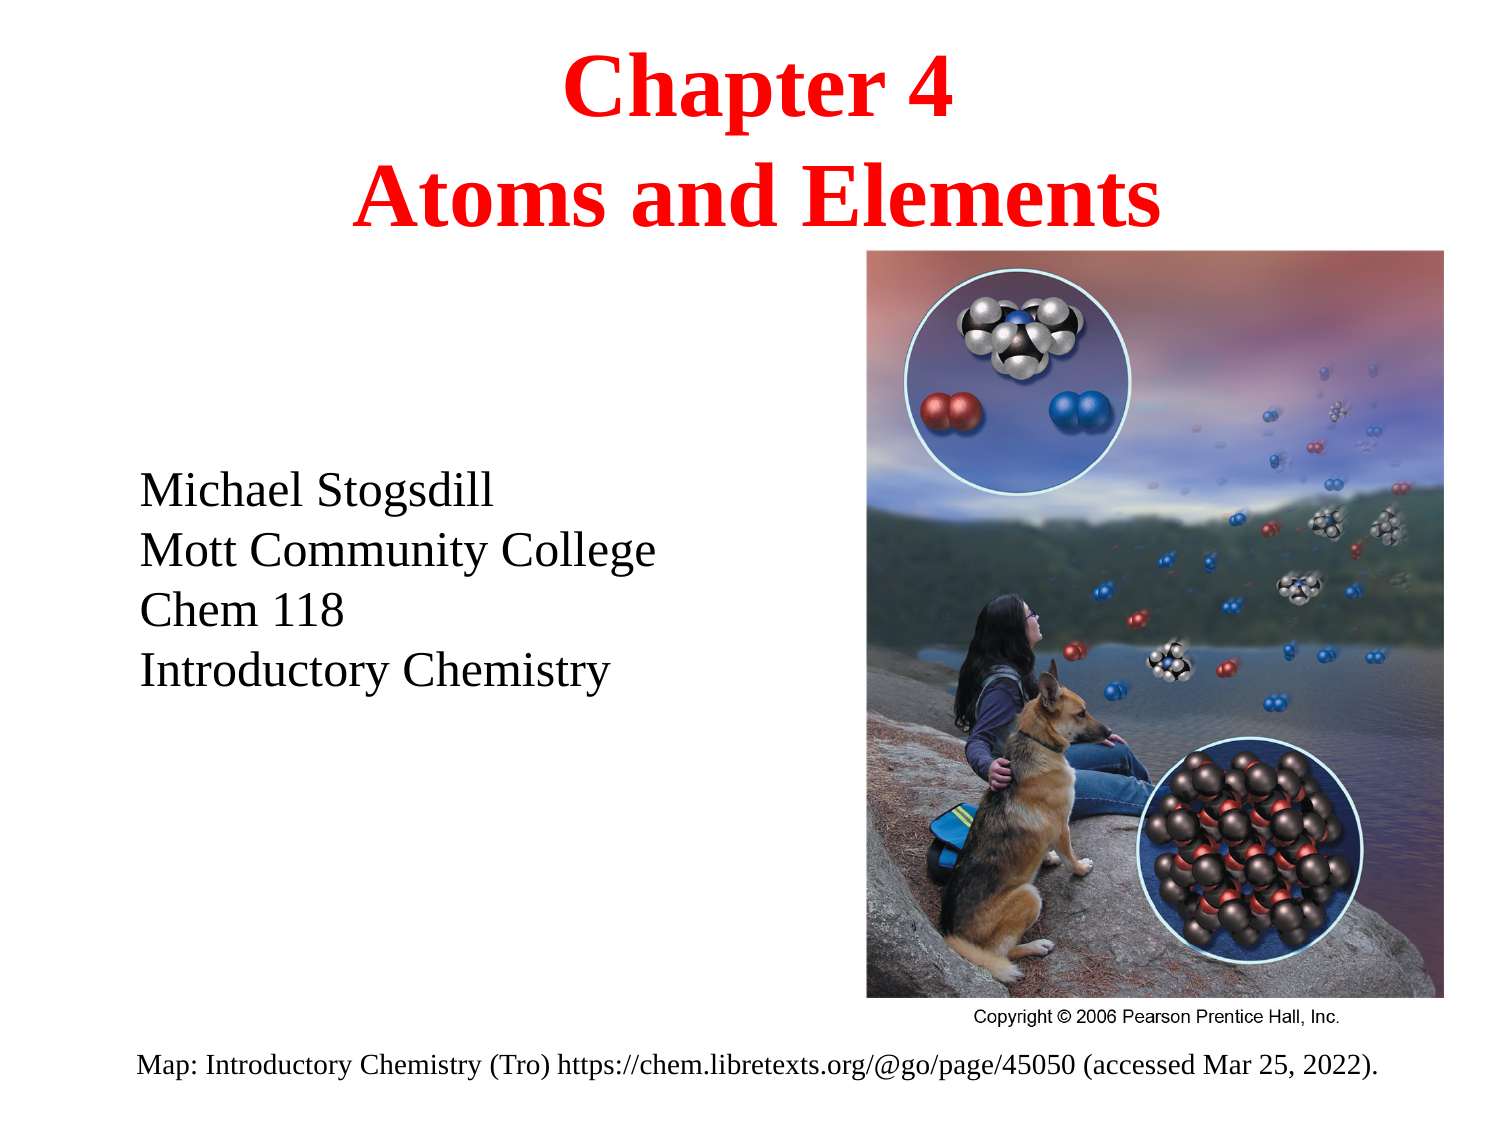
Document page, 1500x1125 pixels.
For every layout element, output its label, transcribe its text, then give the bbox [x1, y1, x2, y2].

text_box Chapter 4 Atoms and Elements [262, 40, 1254, 229]
text_box [52, 387, 663, 733]
text_box Michael Stogsdill Mott Community College Chem 118 Introductory Chemistry [124, 449, 672, 764]
text_box [237, 0, 1288, 150]
text_box Map: Introductory Chemistry (Tro) https://chem.libretexts.org/@go/page/45050 (accessed Mar 25, 2022). [121, 1037, 1396, 1088]
picture [859, 242, 1452, 1032]
